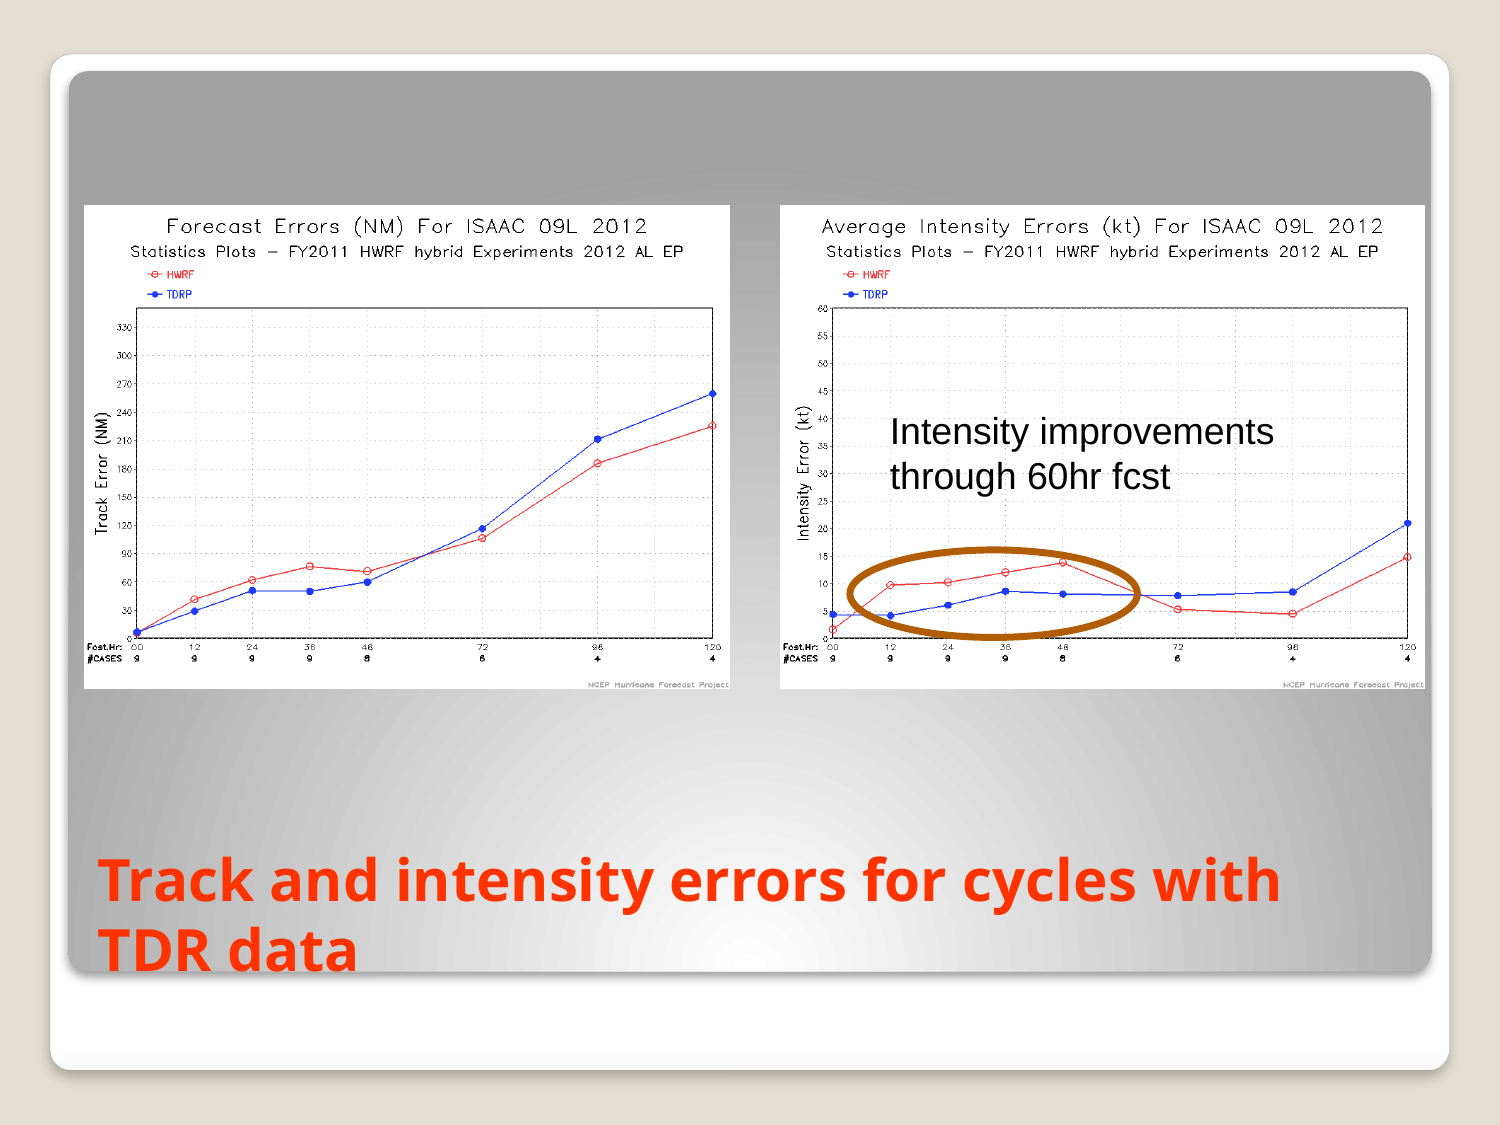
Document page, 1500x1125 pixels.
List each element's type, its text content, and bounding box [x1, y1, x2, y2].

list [84, 204, 730, 690]
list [779, 204, 1426, 690]
title Track and intensity errors for cycles with TDR data [82, 817, 1425, 991]
